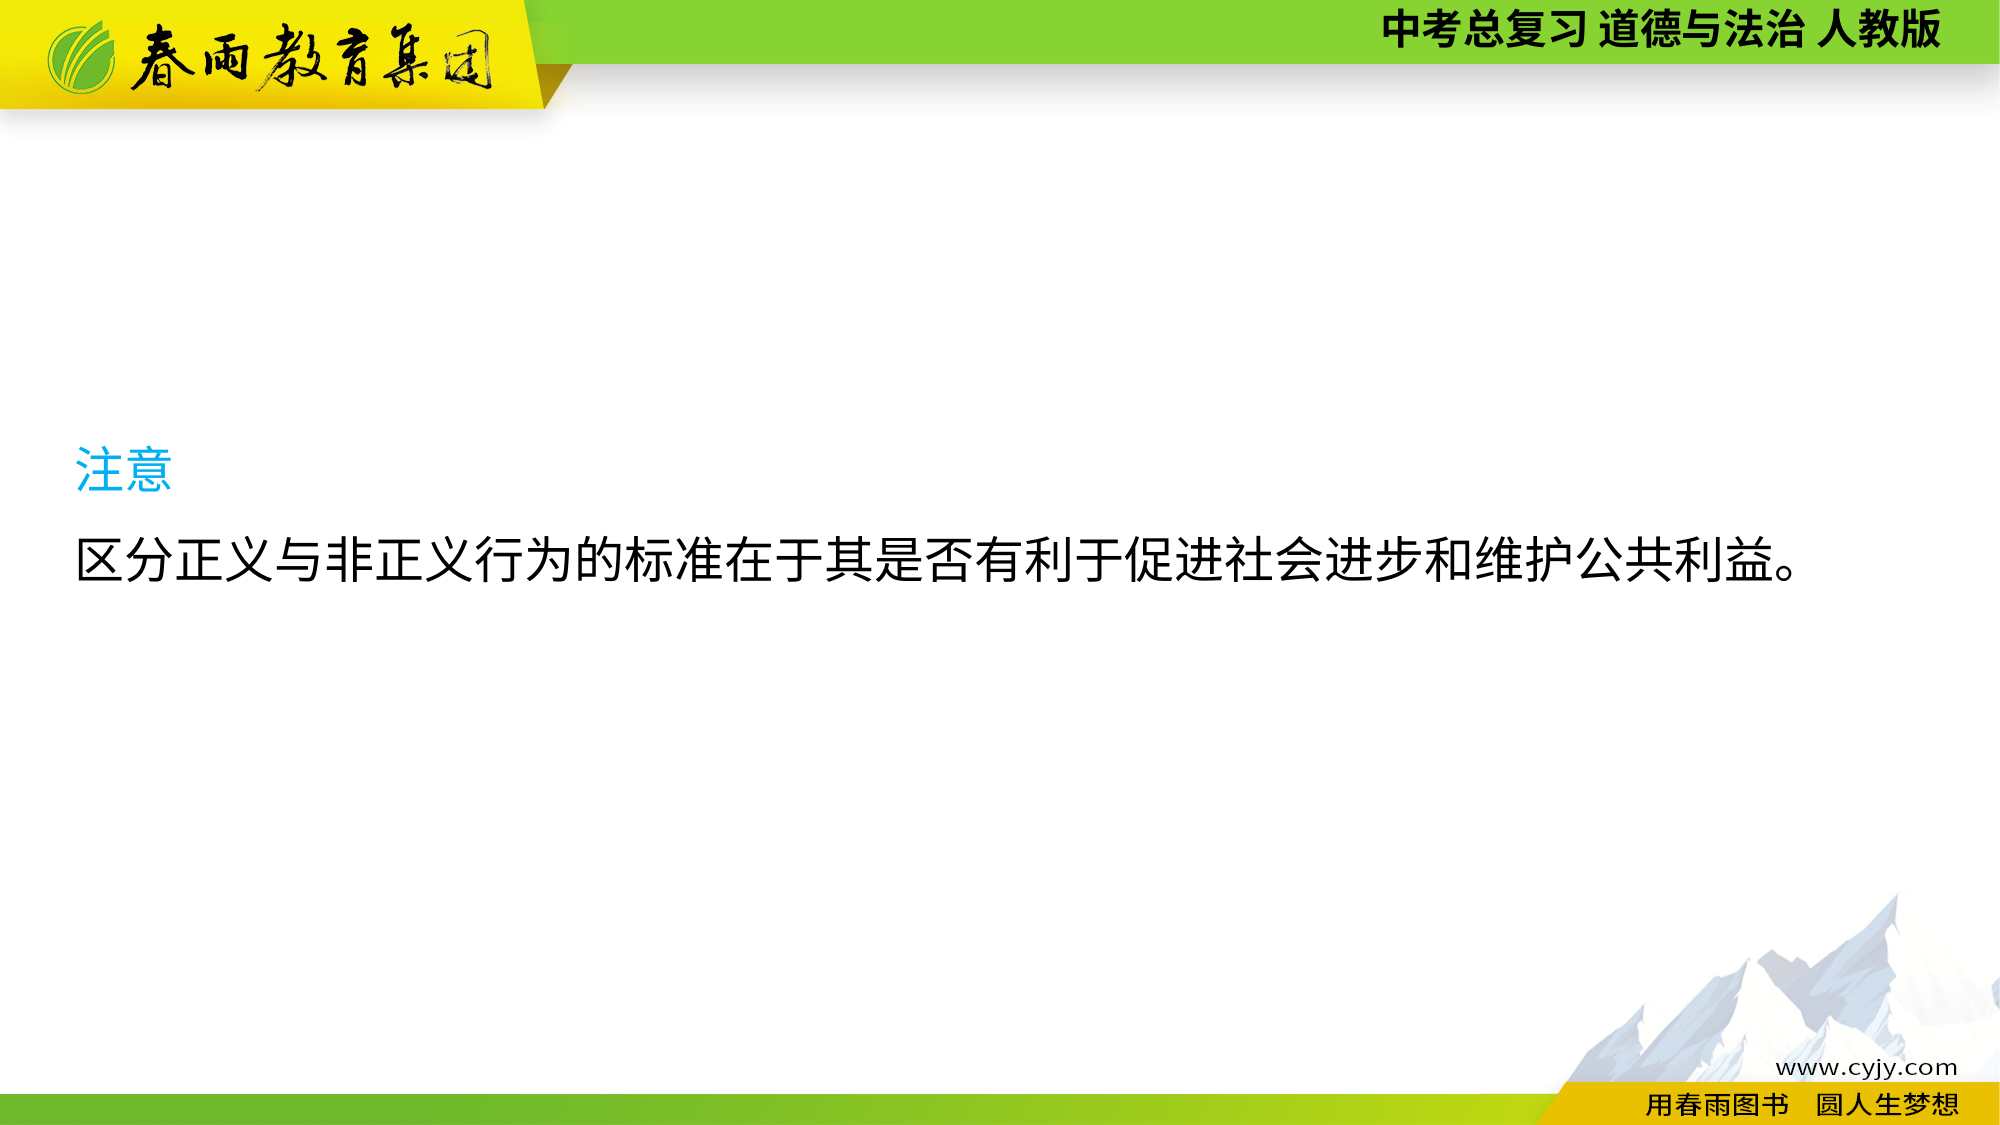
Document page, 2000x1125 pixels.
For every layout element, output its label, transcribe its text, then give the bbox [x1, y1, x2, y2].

list 注意 区分正义与非正义行为的标准在于其是否有利于促进社会进步和维护公共利益。 [59, 400, 1944, 587]
picture [0, 0, 2000, 1125]
